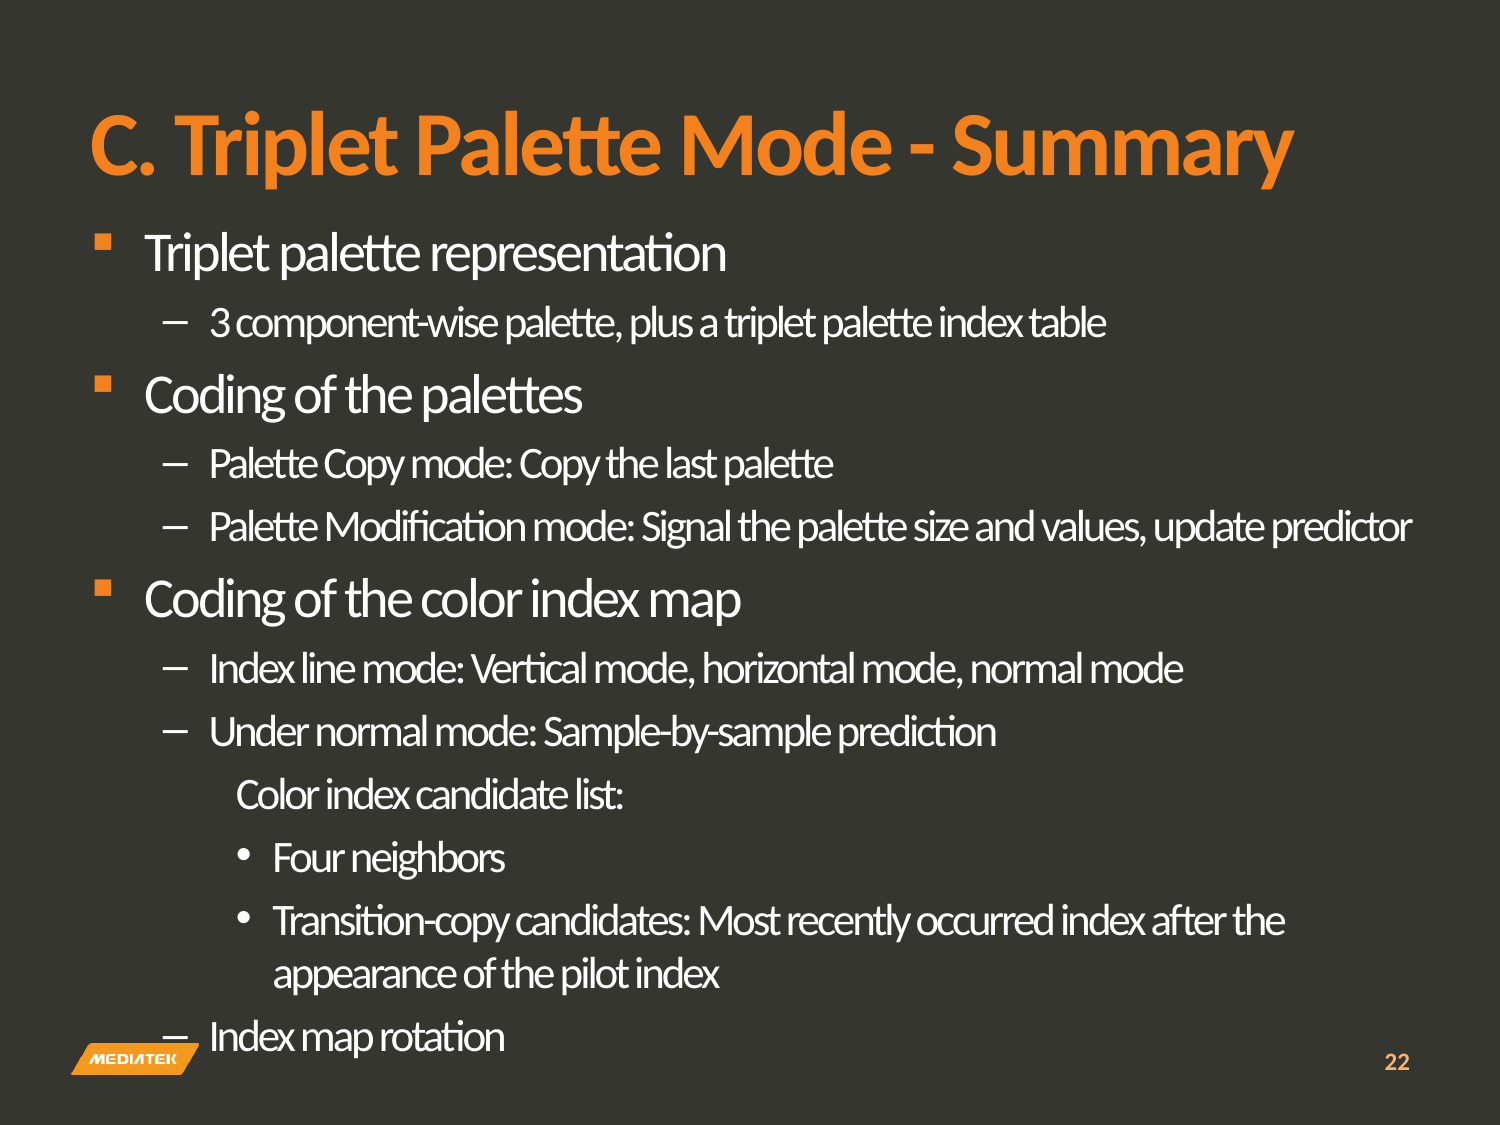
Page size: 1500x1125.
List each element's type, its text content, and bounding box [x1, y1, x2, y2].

title C. Triplet Palette Mode - Summary [75, 45, 1425, 208]
picture [71, 1043, 199, 1075]
slide_number 22 [1251, 1029, 1425, 1090]
list Triplet palette representation 3 component-wise palette, plus a triplet palette index table Coding of the palettes Palette Copy mode: Copy the last palette Palette Modification mode: Signal the palette size and values, update predictor Coding of the color index map Index line mode: Vertical mode, horizontal mode, normal mode Under normal mode: Sample-by-sample prediction Color index candidate list: Four neighbors Transition-copy candidates: Most recently occurred index after the appearance of the pilot index Index map rotation [75, 208, 1471, 1071]
